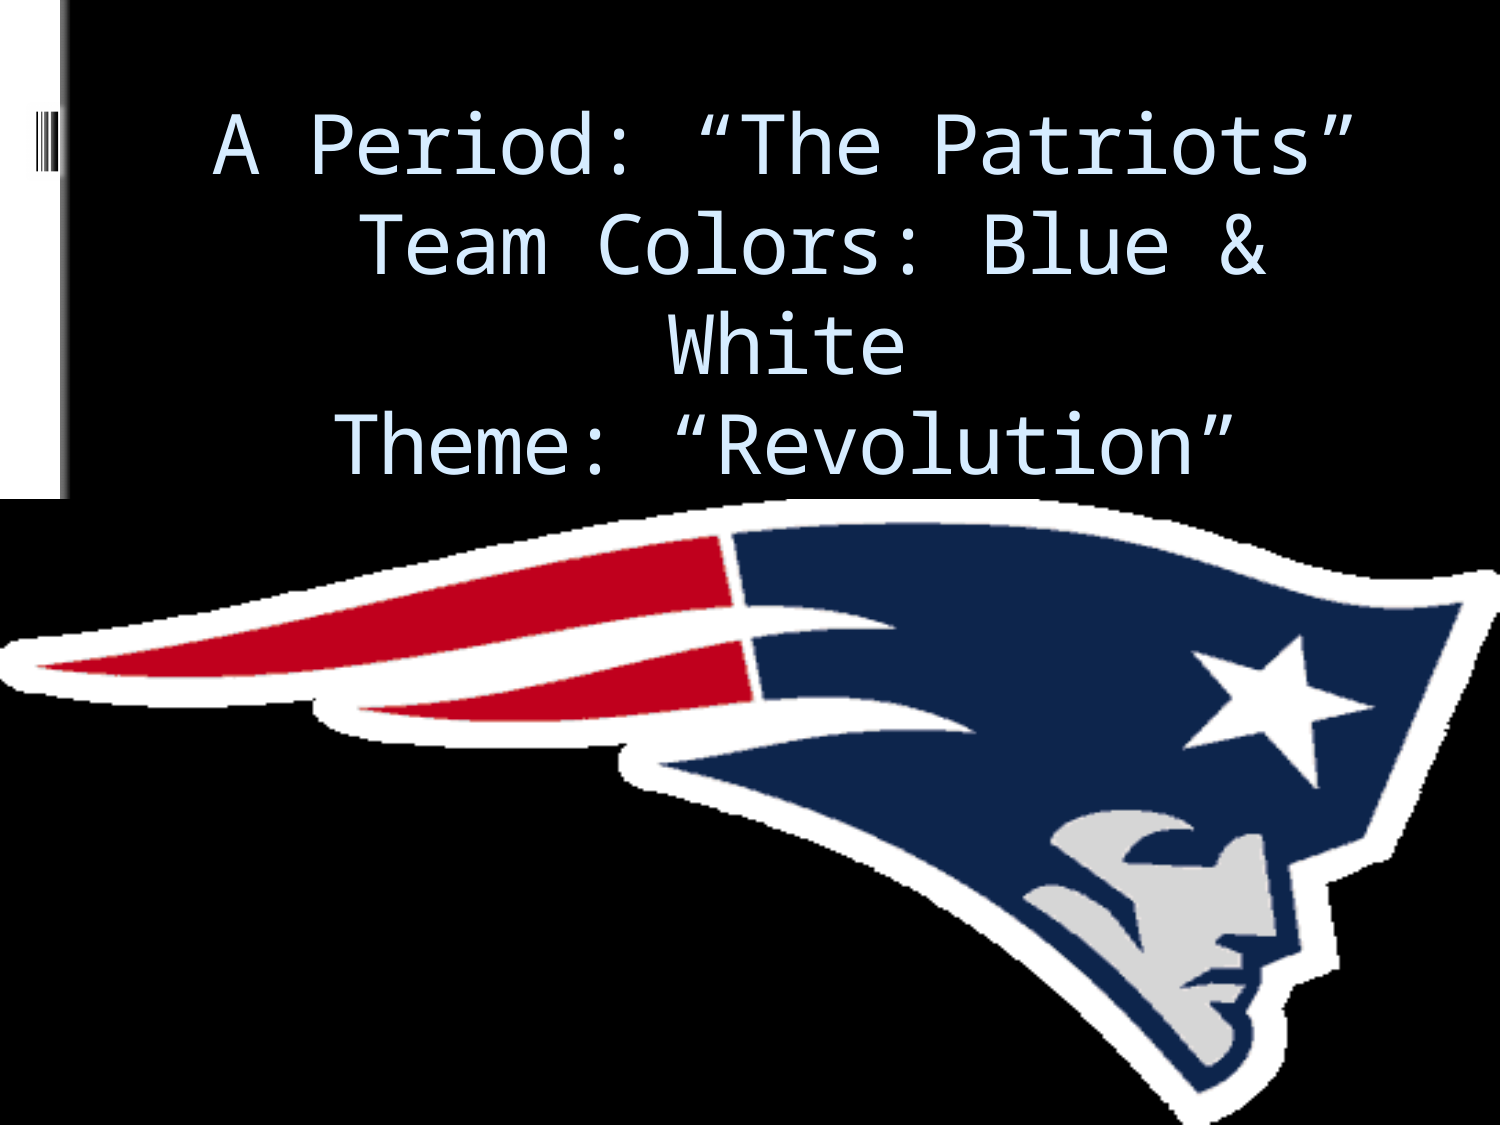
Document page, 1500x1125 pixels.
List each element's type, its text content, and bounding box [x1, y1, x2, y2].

title A Period: “The Patriots” Team Colors: Blue & White Theme: “Revolution” from John Adams [150, 83, 1425, 234]
picture [0, 499, 1500, 1125]
